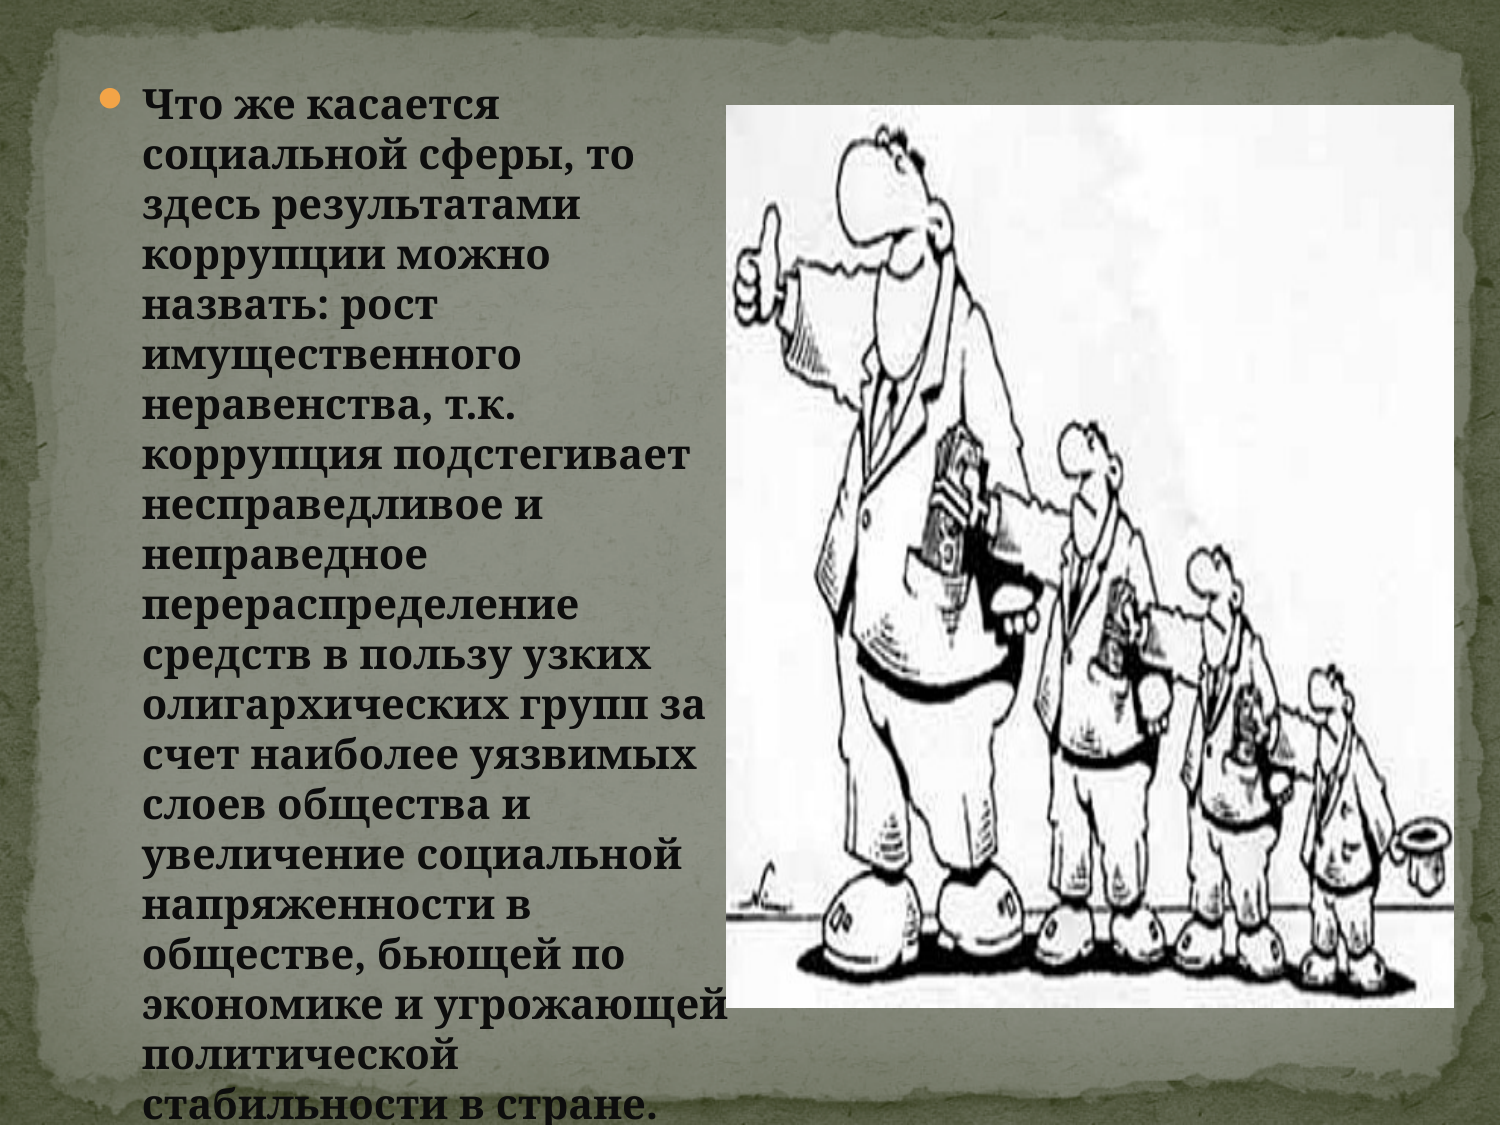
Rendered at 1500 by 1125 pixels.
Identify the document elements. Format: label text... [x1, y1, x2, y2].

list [728, 107, 1451, 1006]
list Что же касается социальной сферы, то здесь результатами коррупции можно назвать: рост имущественного неравенства, т.к. коррупция подстегивает несправедливое и неправедное перераспределение средств в пользу узких олигархических групп за счет наиболее уязвимых слоев общества и увеличение социальной напряженности в обществе, бьющей по экономике и угрожающей политической стабильности в стране. [82, 70, 748, 883]
